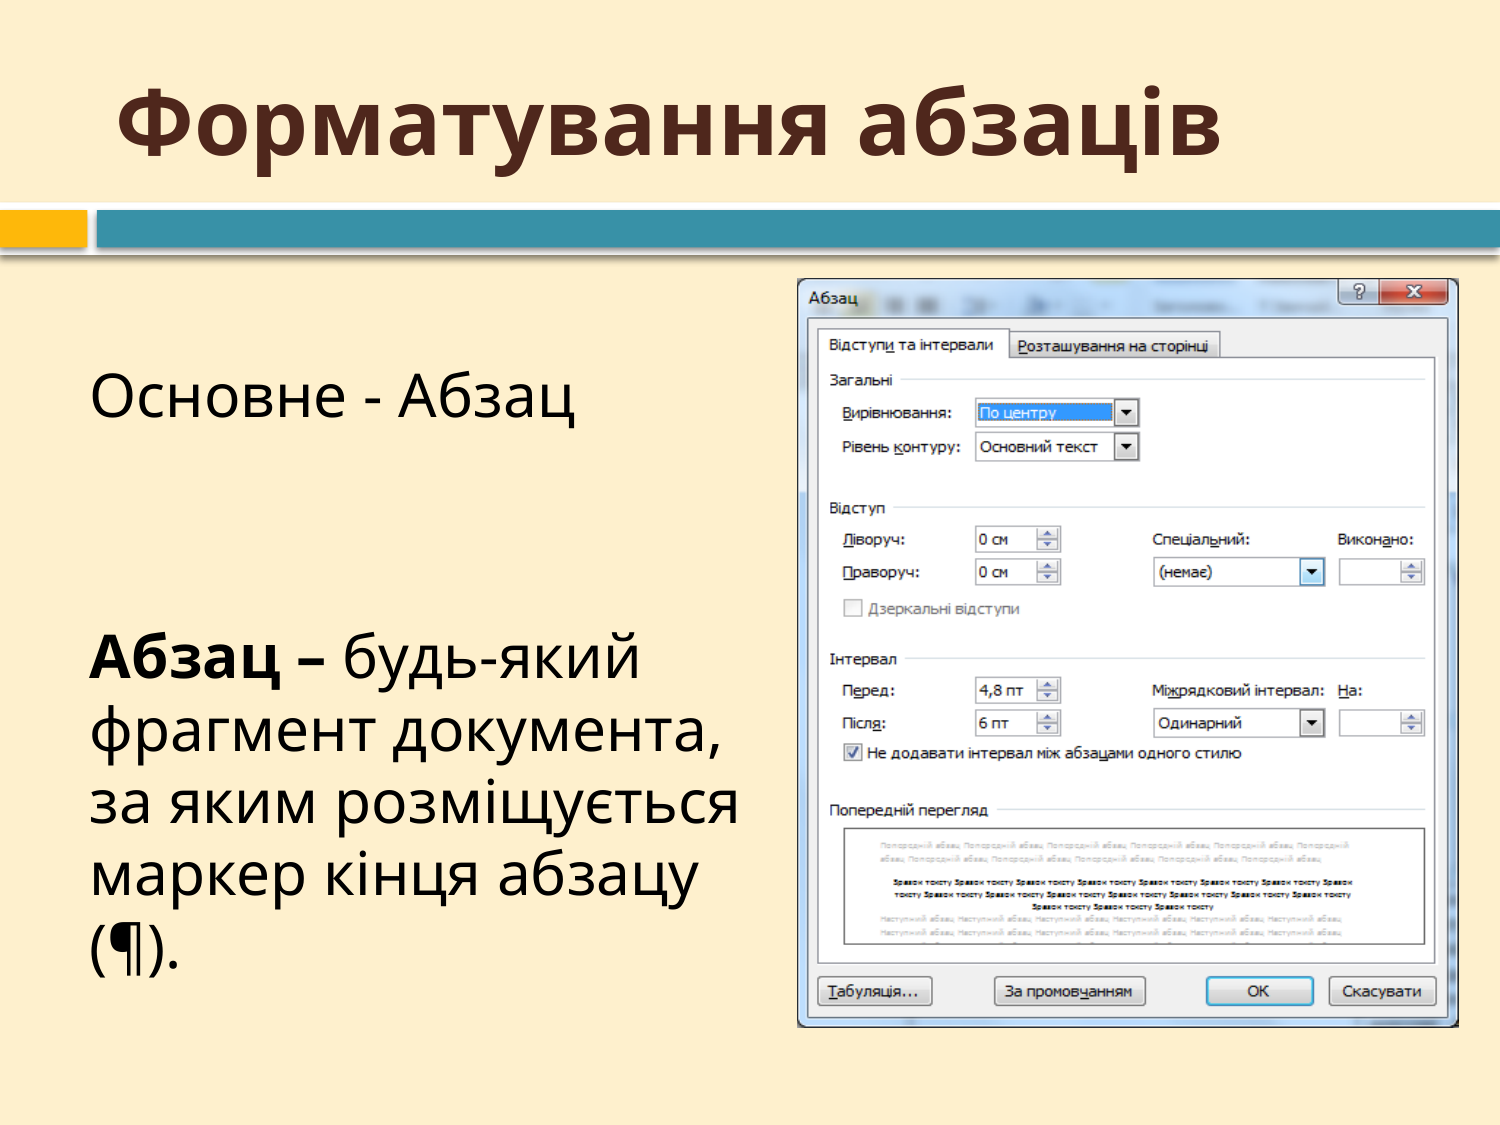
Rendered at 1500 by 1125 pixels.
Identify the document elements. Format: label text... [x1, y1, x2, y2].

title Форматування абзаців [100, 37, 1438, 200]
list Основне - Абзац Абзац – будь-який фрагмент документа, за яким розміщується маркер кінця абзацу (¶). [75, 262, 798, 1005]
picture [796, 278, 1459, 1029]
